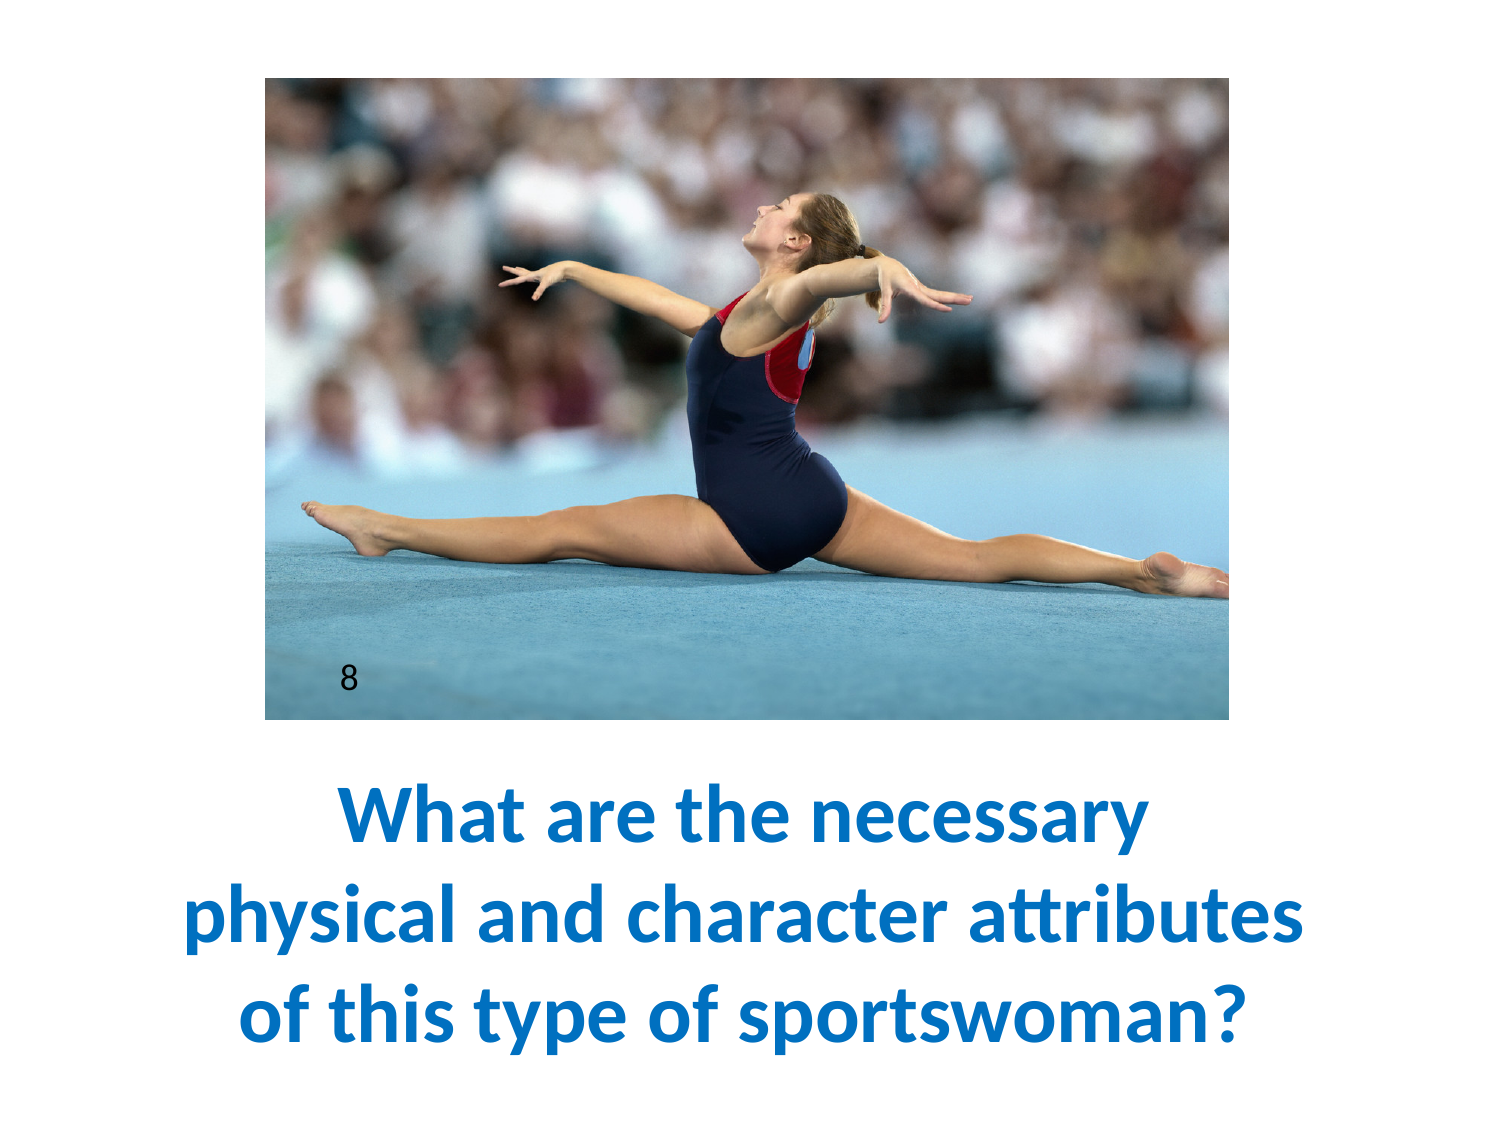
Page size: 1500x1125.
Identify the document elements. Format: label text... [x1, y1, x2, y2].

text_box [265, 77, 1229, 720]
text_box What are the necessary physical and character attributes of this type of sportswoman? [159, 751, 1329, 1067]
